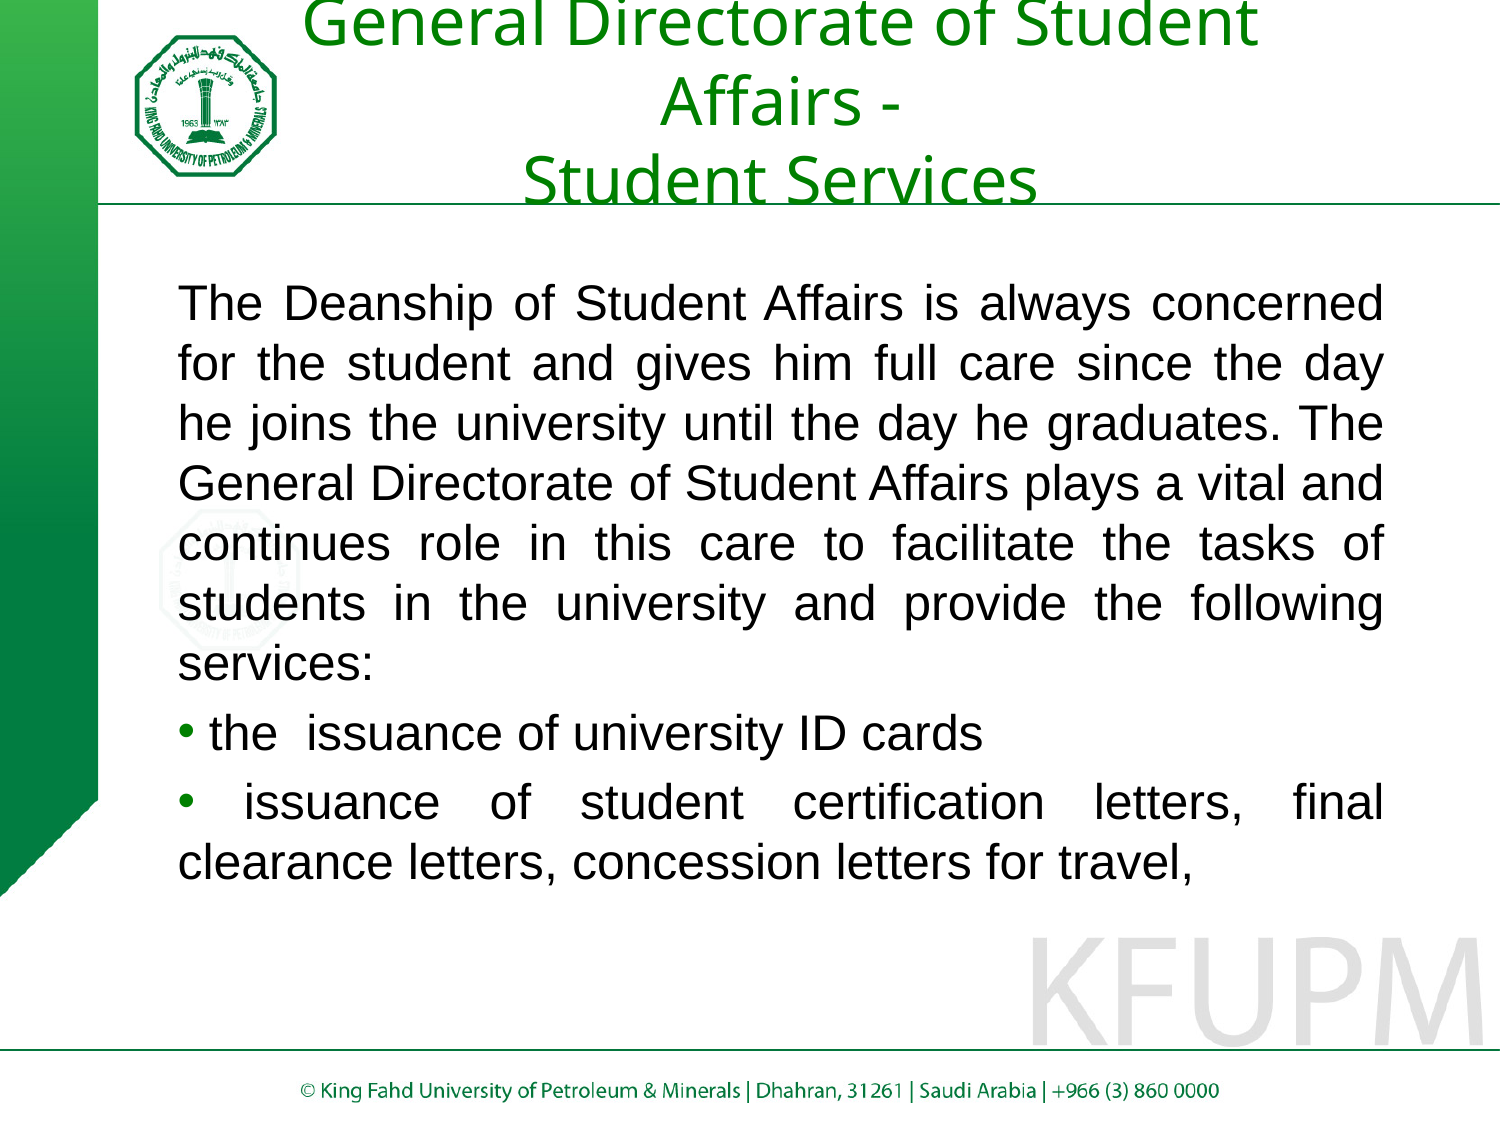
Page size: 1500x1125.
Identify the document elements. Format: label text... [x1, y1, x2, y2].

title General Directorate of Student Affairs - Student Services [187, 21, 1376, 176]
picture [0, 0, 1500, 1103]
list The Deanship of Student Affairs is always concerned for the student and gives him full care since the day he joins the university until the day he graduates. The General Directorate of Student Affairs plays a vital and continues role in this care to facilitate the tasks of students in the university and provide the following services: the issuance of university ID cards issuance of student certification letters, final clearance letters, concession letters for travel, [162, 262, 1401, 963]
